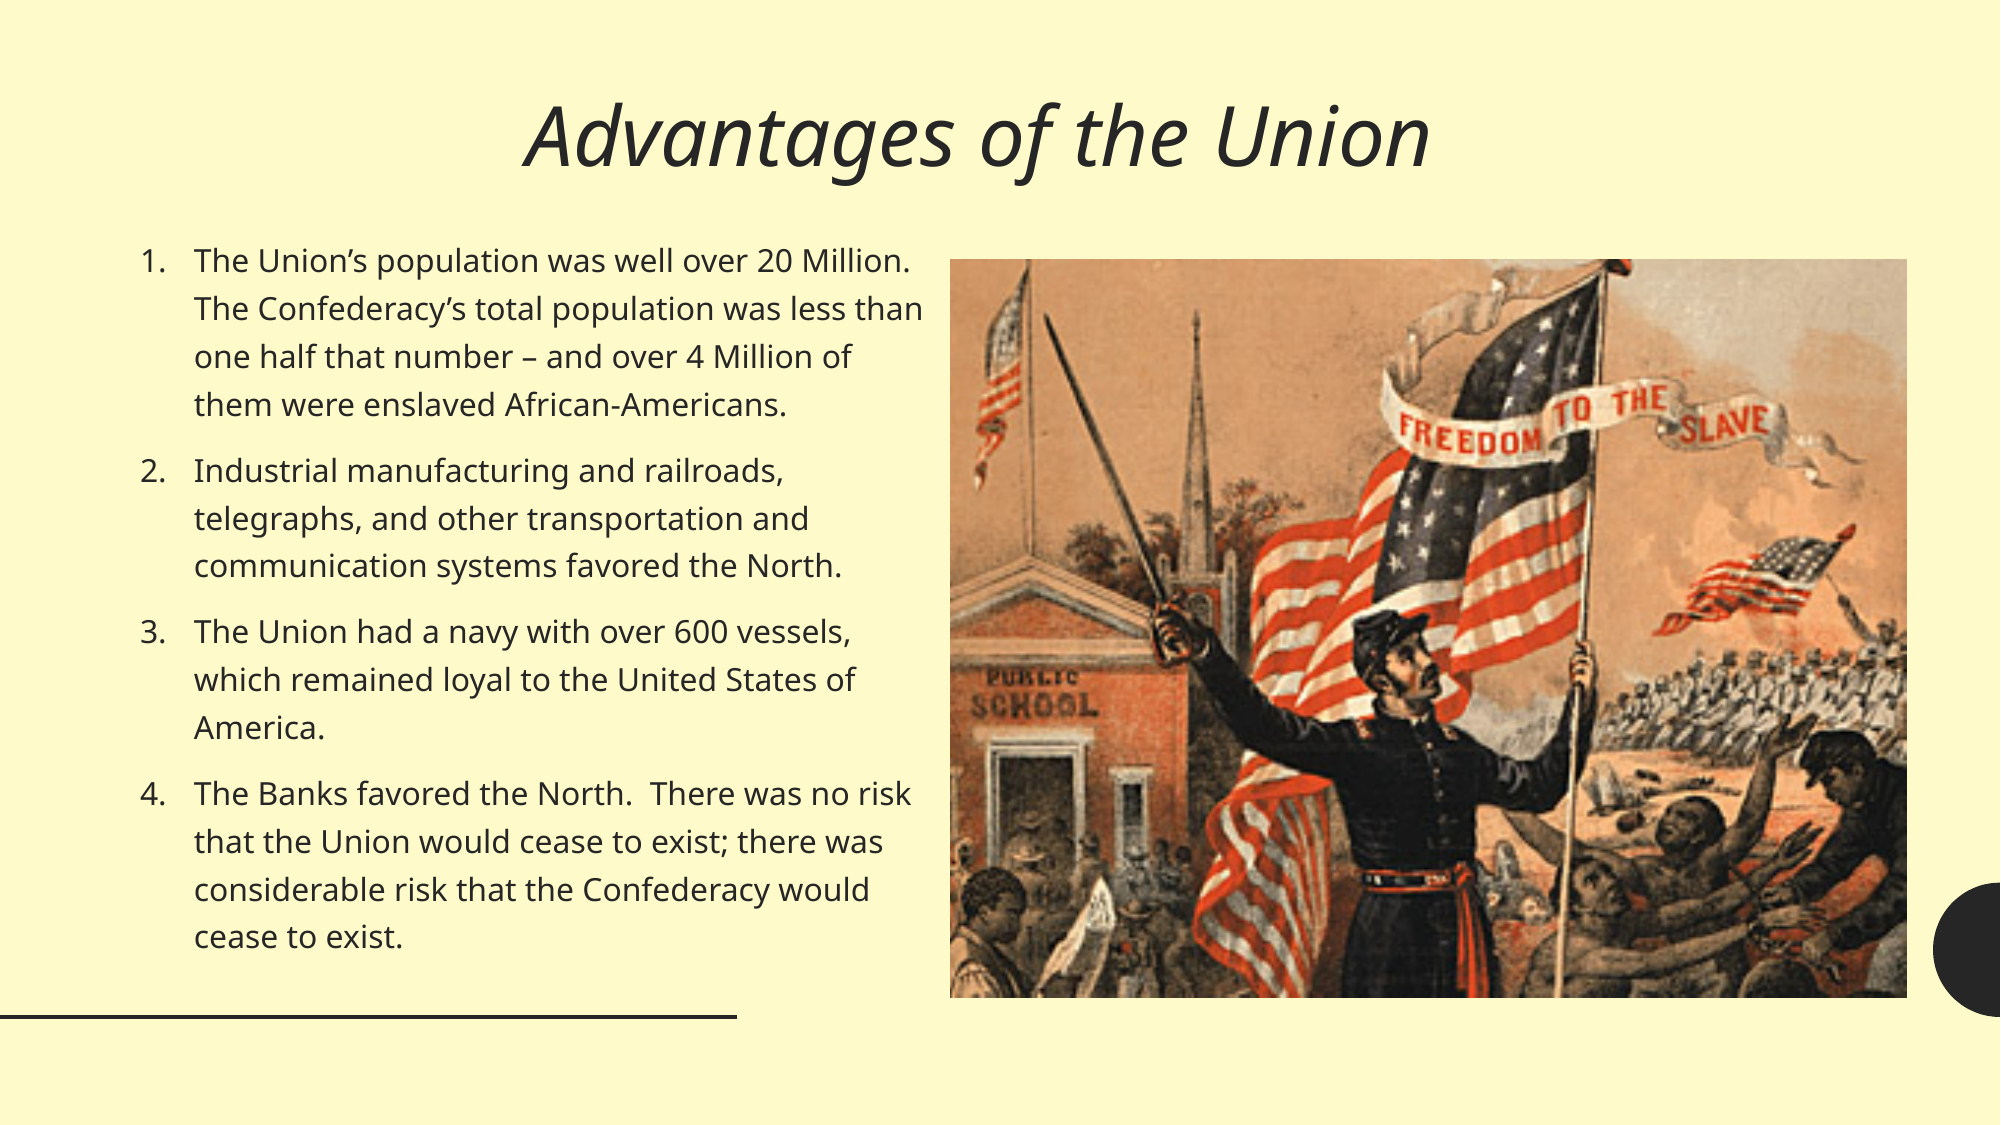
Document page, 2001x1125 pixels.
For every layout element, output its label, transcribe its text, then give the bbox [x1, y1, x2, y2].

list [950, 259, 1907, 998]
title Advantages of the Union [511, 84, 1522, 259]
list The Union’s population was well over 20 Million. The Confederacy’s total population was less than one half that number – and over 4 Million of them were enslaved African-Americans. Industrial manufacturing and railroads, telegraphs, and other transportation and communication systems favored the North. The Union had a navy with over 600 vessels, which remained loyal to the United States of America. The Banks favored the North. There was no risk that the Union would cease to exist; there was considerable risk that the Confederacy would cease to exist. [125, 223, 951, 977]
